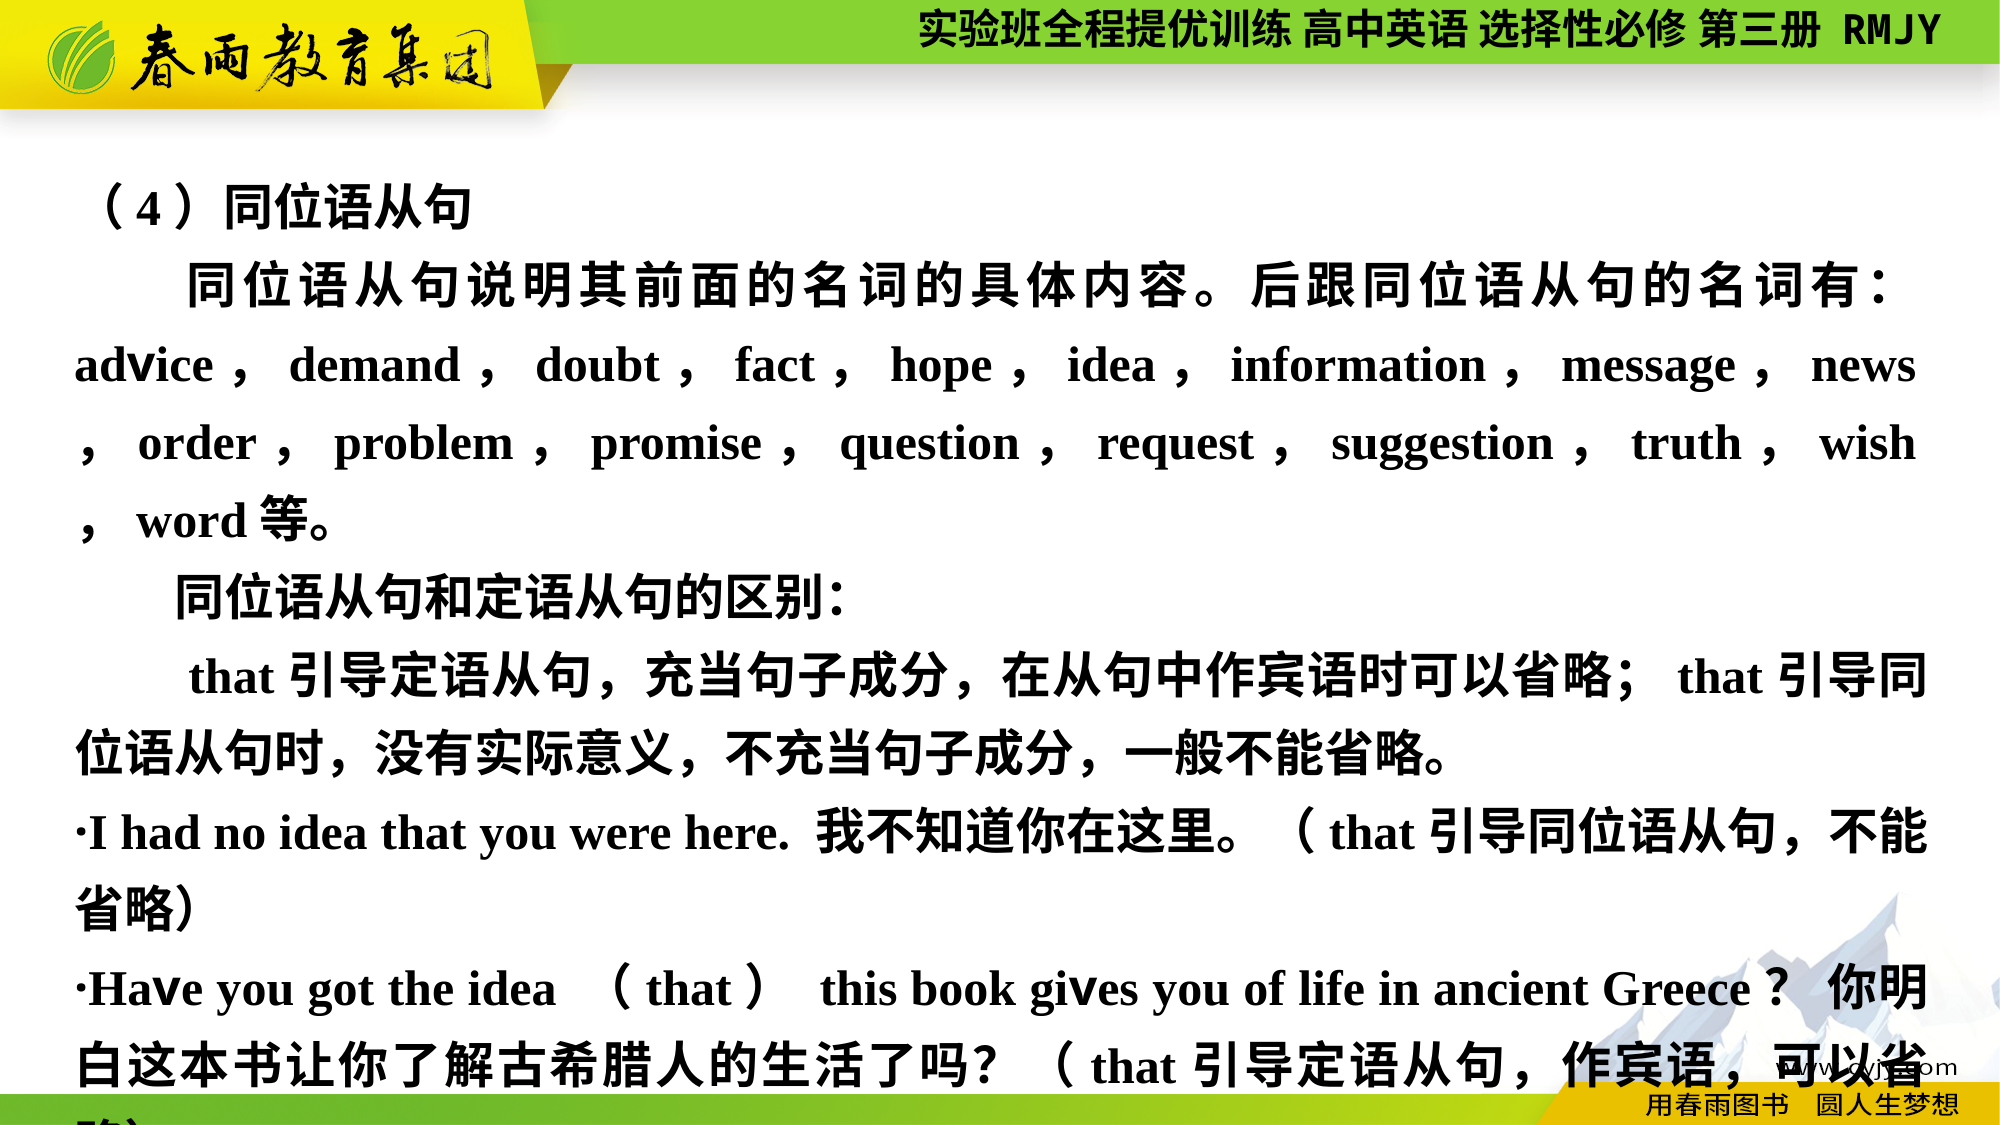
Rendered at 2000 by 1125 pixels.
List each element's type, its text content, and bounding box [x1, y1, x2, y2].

picture [0, 0, 2000, 1125]
list （4）同位语从句 同位语从句说明其前面的名词的具体内容。后跟同位语从句的名词有：advice，demand，doubt，fact，hope，idea，information，message，news，order，problem，promise，question，request，suggestion，truth，wish，word等。 同位语从句和定语从句的区别： that引导定语从句，充当句子成分，在从句中作宾语时可以省略；that引导同位语从句时，没有实际意义，不充当句子成分，一般不能省略。 ·I had no idea that you were here. 我不知道你在这里。（that引导同位语从句，不能省略） ·Have you got the idea （that） this book gives you of life in ancient Greece？ 你明白这本书让你了解古希腊人的生活了吗？（that引导定语从句，作宾语，可以省略） [59, 150, 1944, 1024]
